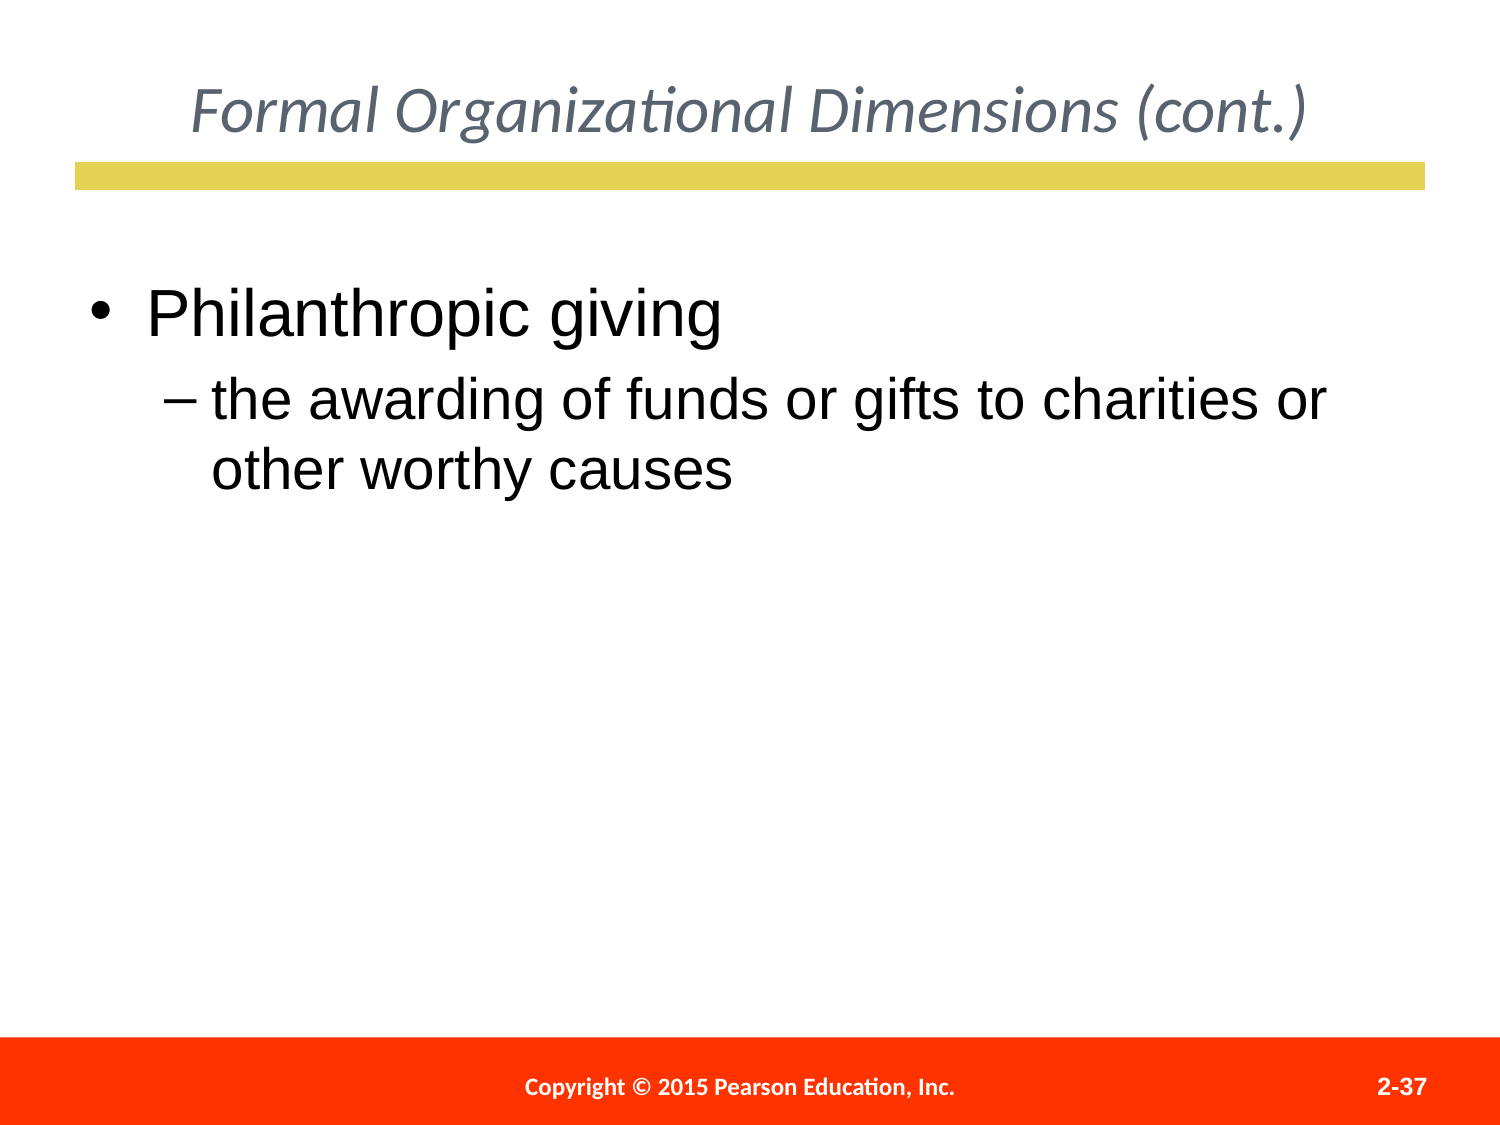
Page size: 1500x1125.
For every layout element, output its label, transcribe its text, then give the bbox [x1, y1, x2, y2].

text_box Philanthropic giving the awarding of funds or gifts to charities or other worthy causes [74, 262, 1425, 1005]
text_box Formal Organizational Dimensions (cont.) [74, 12, 1425, 200]
